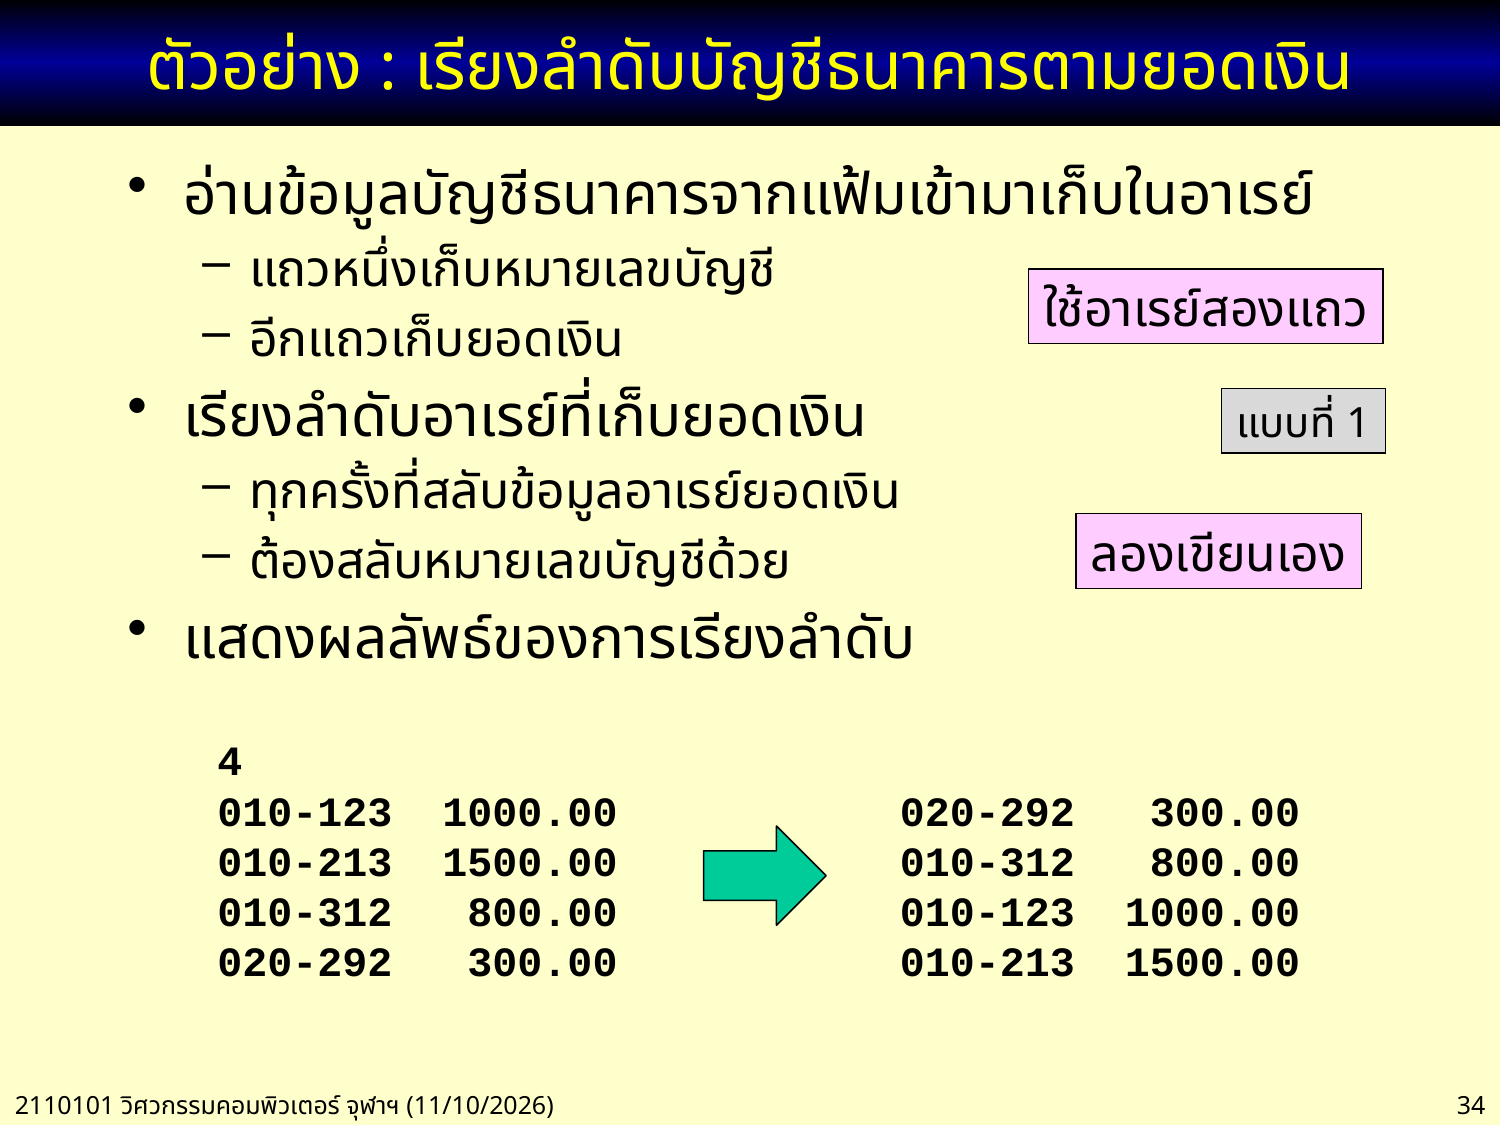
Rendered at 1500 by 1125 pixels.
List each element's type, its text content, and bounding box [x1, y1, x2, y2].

text_box แบบที่ 1 [1221, 388, 1386, 454]
text_box 4 010-123 1000.00 010-213 1500.00 010-312 800.00 020-292 300.00 [202, 726, 633, 992]
text_box ลองเขียนเอง [1075, 513, 1362, 589]
text_box 020-292 300.00 010-312 800.00 010-123 1000.00 010-213 1500.00 [885, 726, 1315, 992]
list อ่านข้อมูลบัญชีธนาคารจากแฟ้มเข้ามาเก็บในอาเรย์ แถวหนึ่งเก็บหมายเลขบัญชี อีกแถวเก็บยอดเงิน เรียงลำดับอาเรย์ที่เก็บยอดเงิน ทุกครั้งที่สลับข้อมูลอาเรย์ยอดเงิน ต้องสลับหมายเลขบัญชีด้วย แสดงผลลัพธ์ของการเรียงลำดับ [112, 148, 1412, 987]
title ตัวอย่าง : เรียงลำดับบัญชีธนาคารตามยอดเงิน [0, 0, 1500, 126]
text_box ใช้อาเรย์สองแถว [1028, 268, 1384, 344]
text_box [703, 826, 827, 926]
